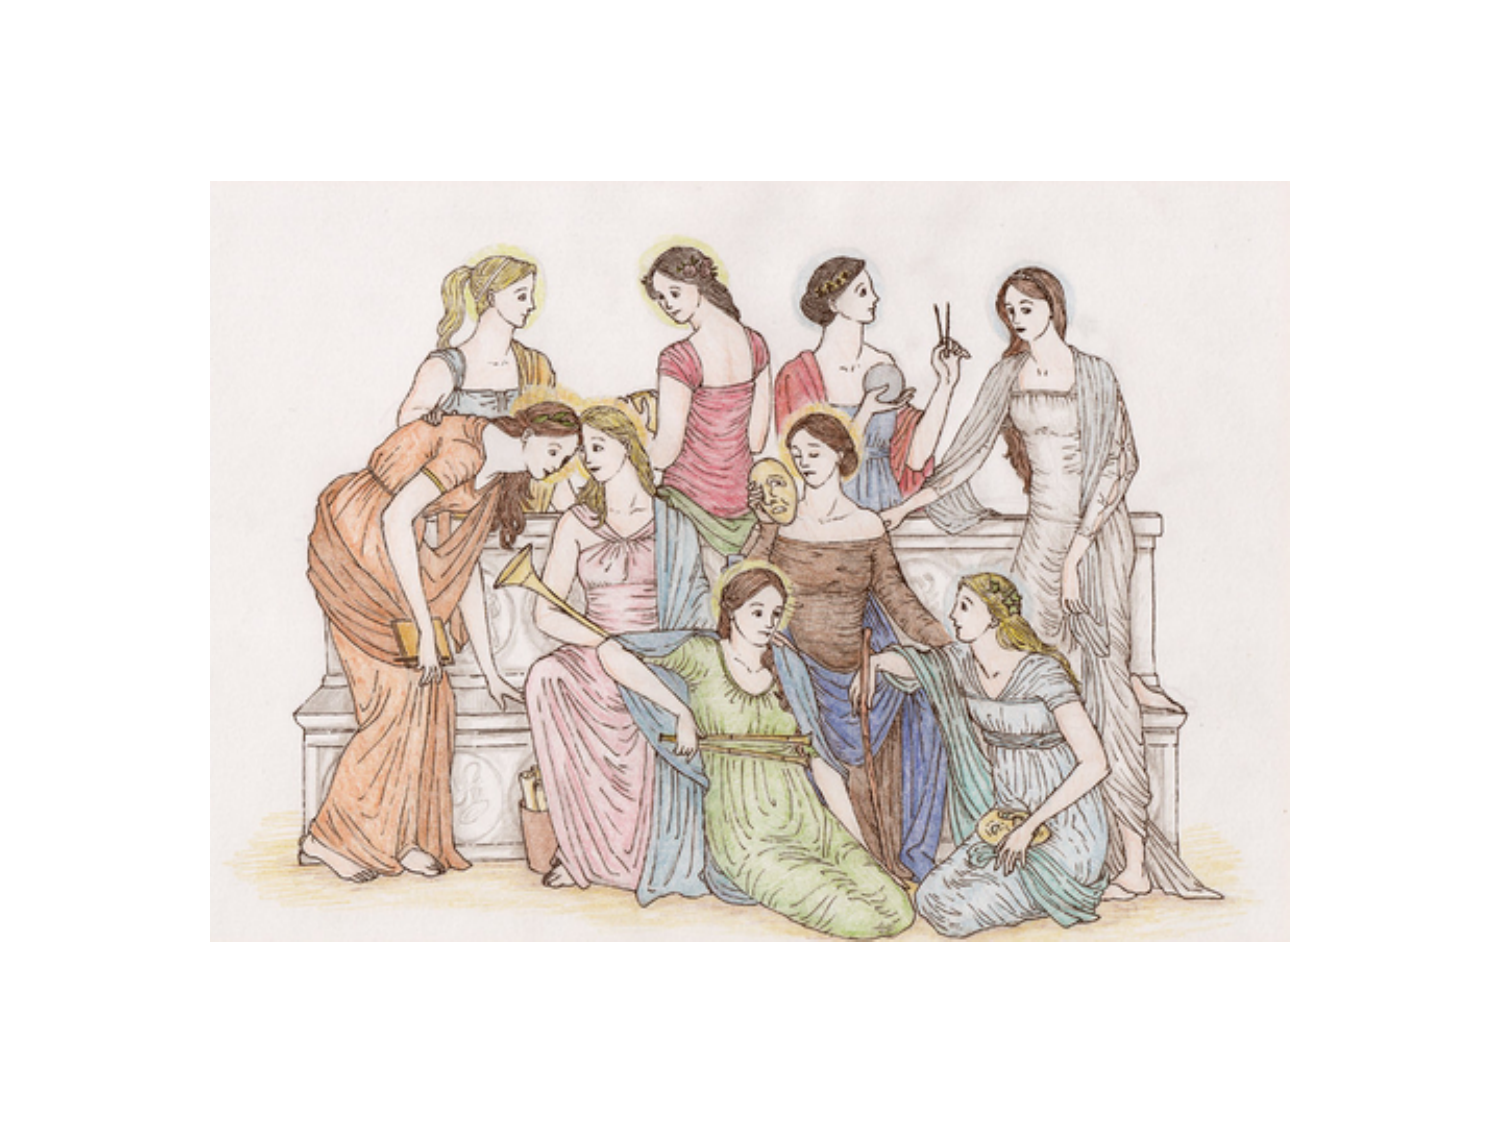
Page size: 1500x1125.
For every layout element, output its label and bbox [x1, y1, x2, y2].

picture [210, 180, 1290, 942]
